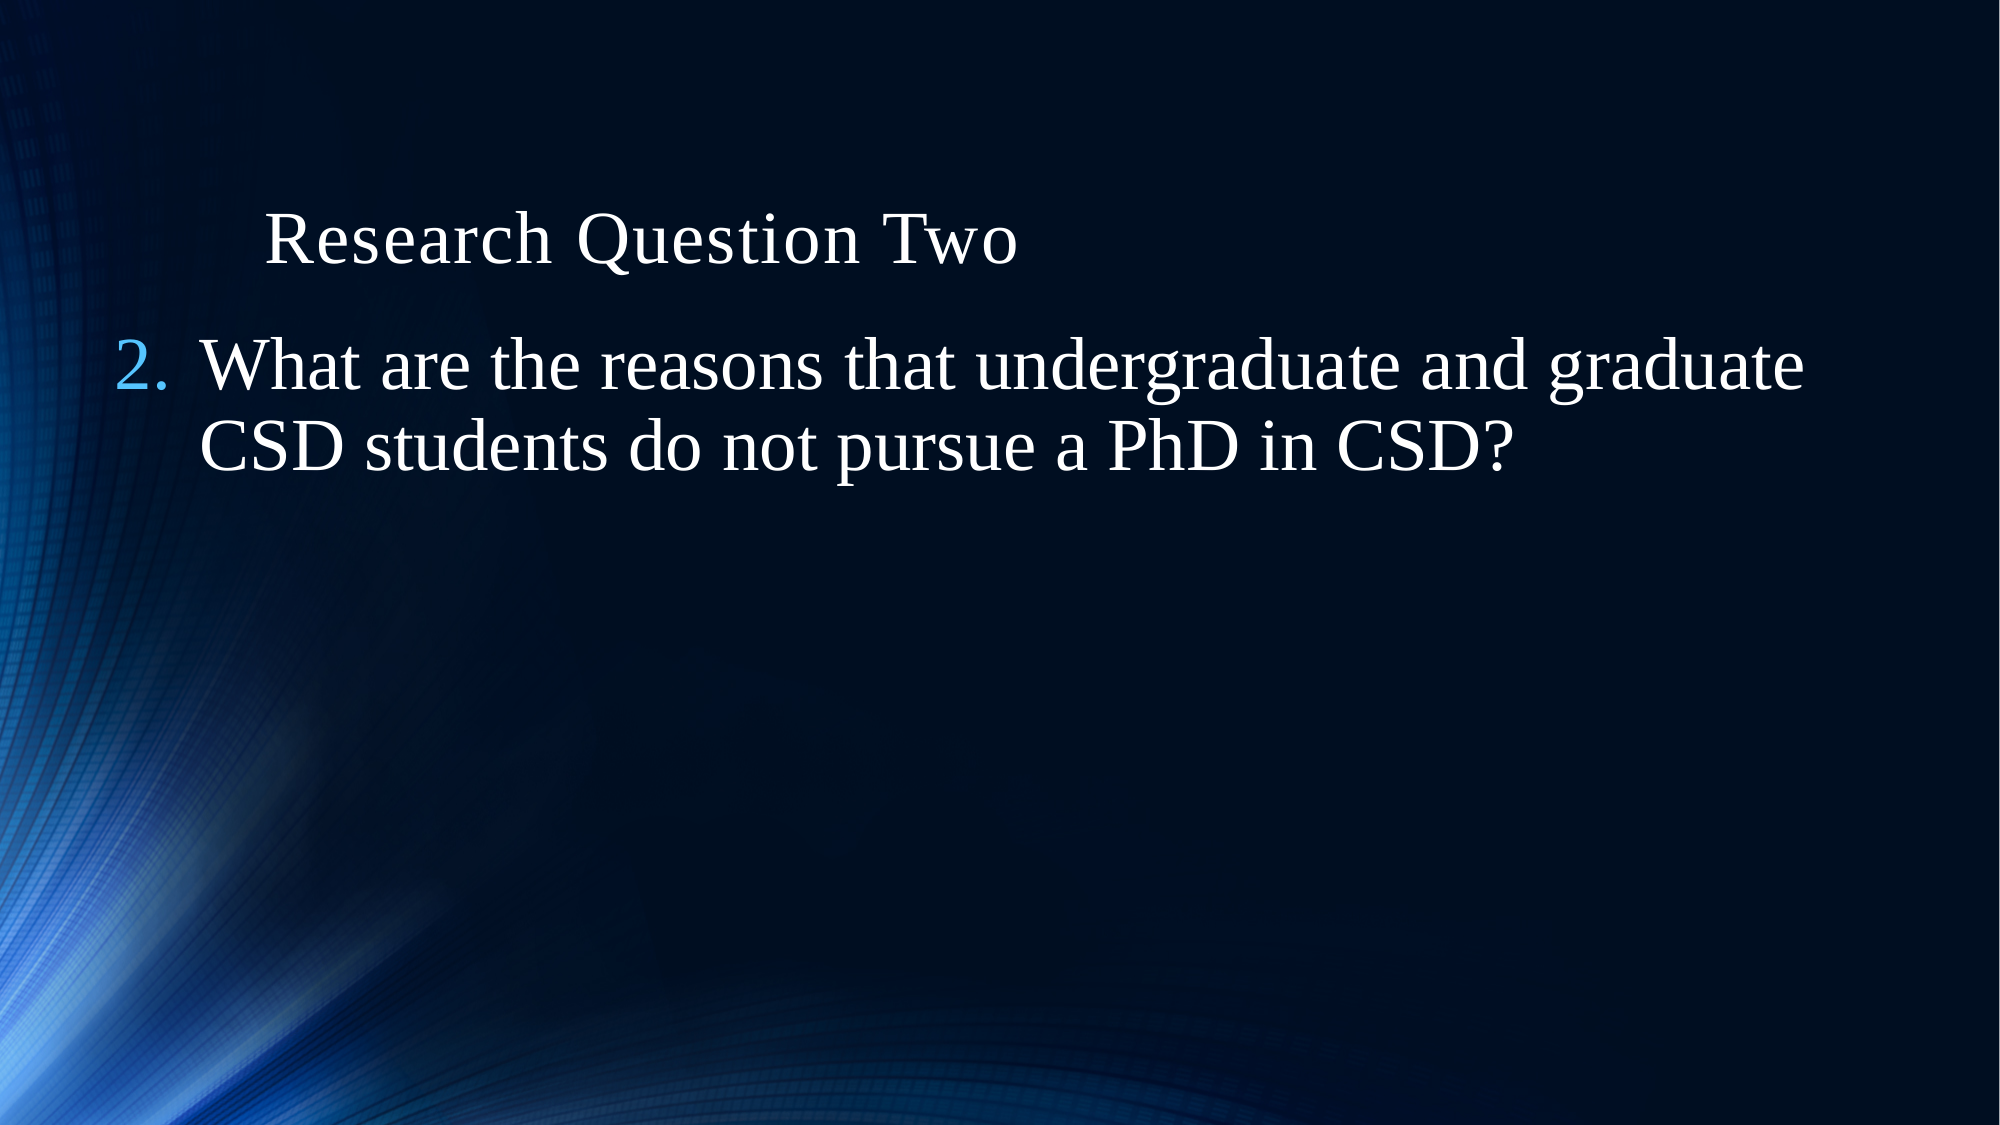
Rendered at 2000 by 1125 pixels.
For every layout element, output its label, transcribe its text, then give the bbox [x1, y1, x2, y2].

list What are the reasons that undergraduate and graduate CSD students do not pursue a PhD in CSD? [99, 317, 1900, 1125]
title Research Question Two [249, 62, 1750, 288]
picture [0, 0, 2000, 1125]
